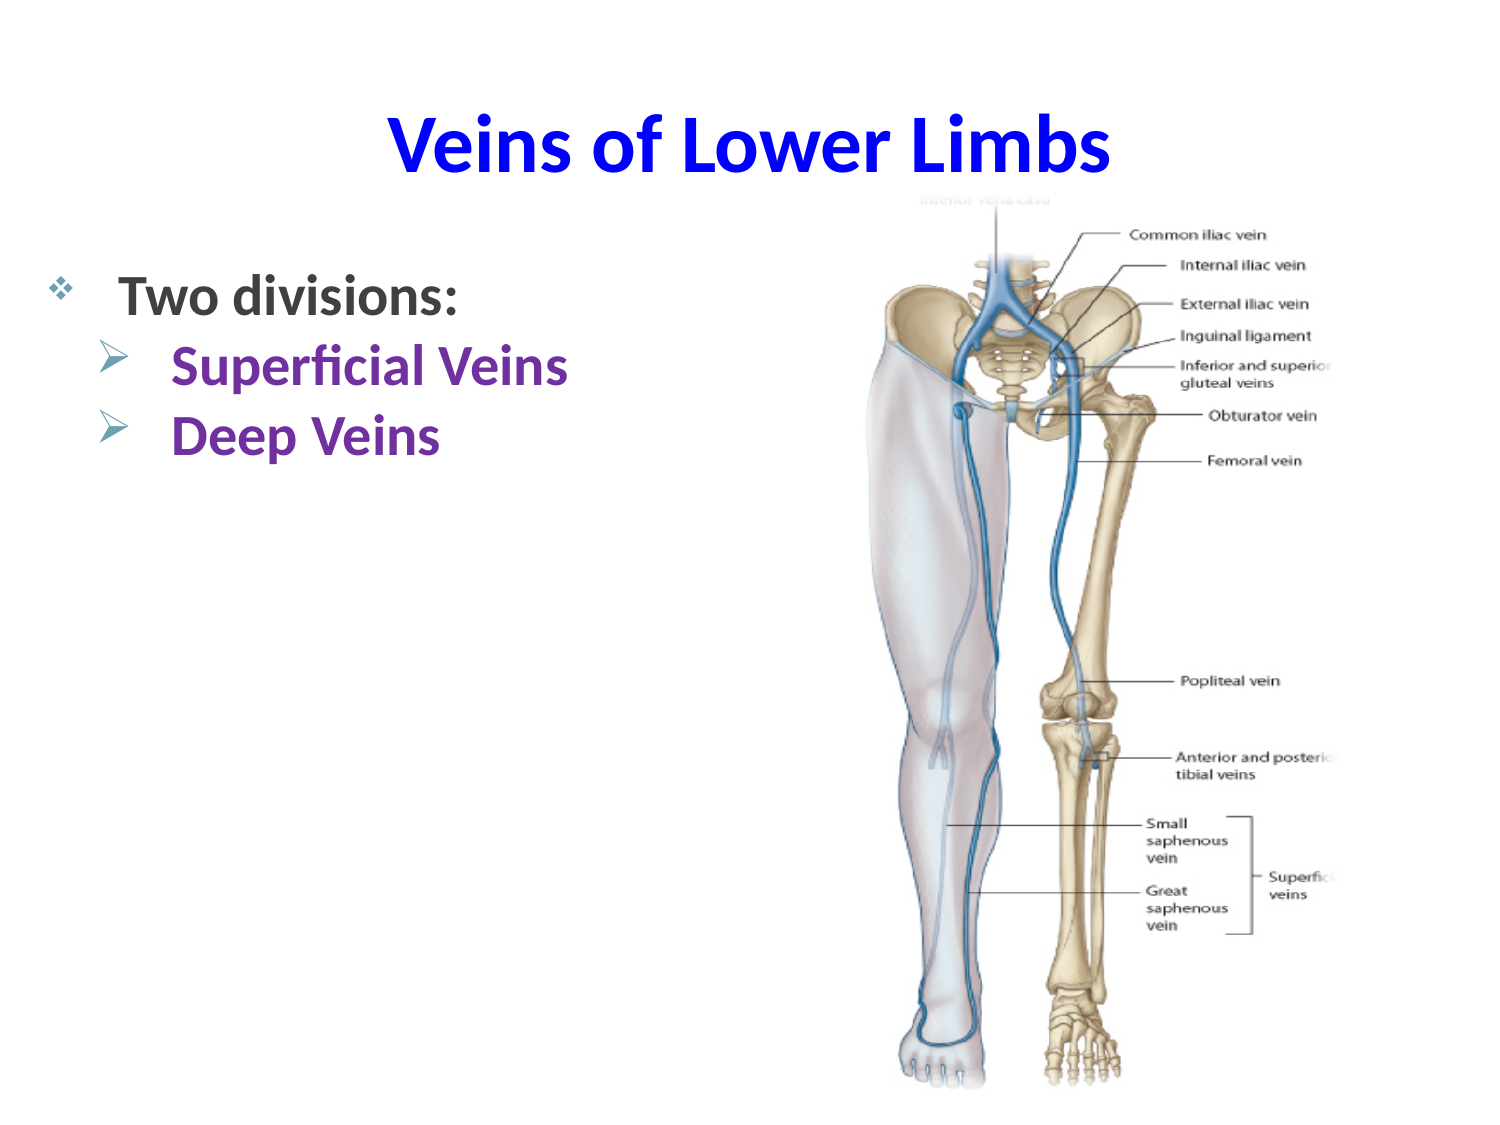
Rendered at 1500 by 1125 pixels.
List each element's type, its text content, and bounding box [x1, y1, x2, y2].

picture [857, 193, 1338, 1097]
list Two divisions: Superficial Veins Deep Veins [24, 249, 617, 903]
title Veins of Lower Limbs [74, 37, 1426, 241]
